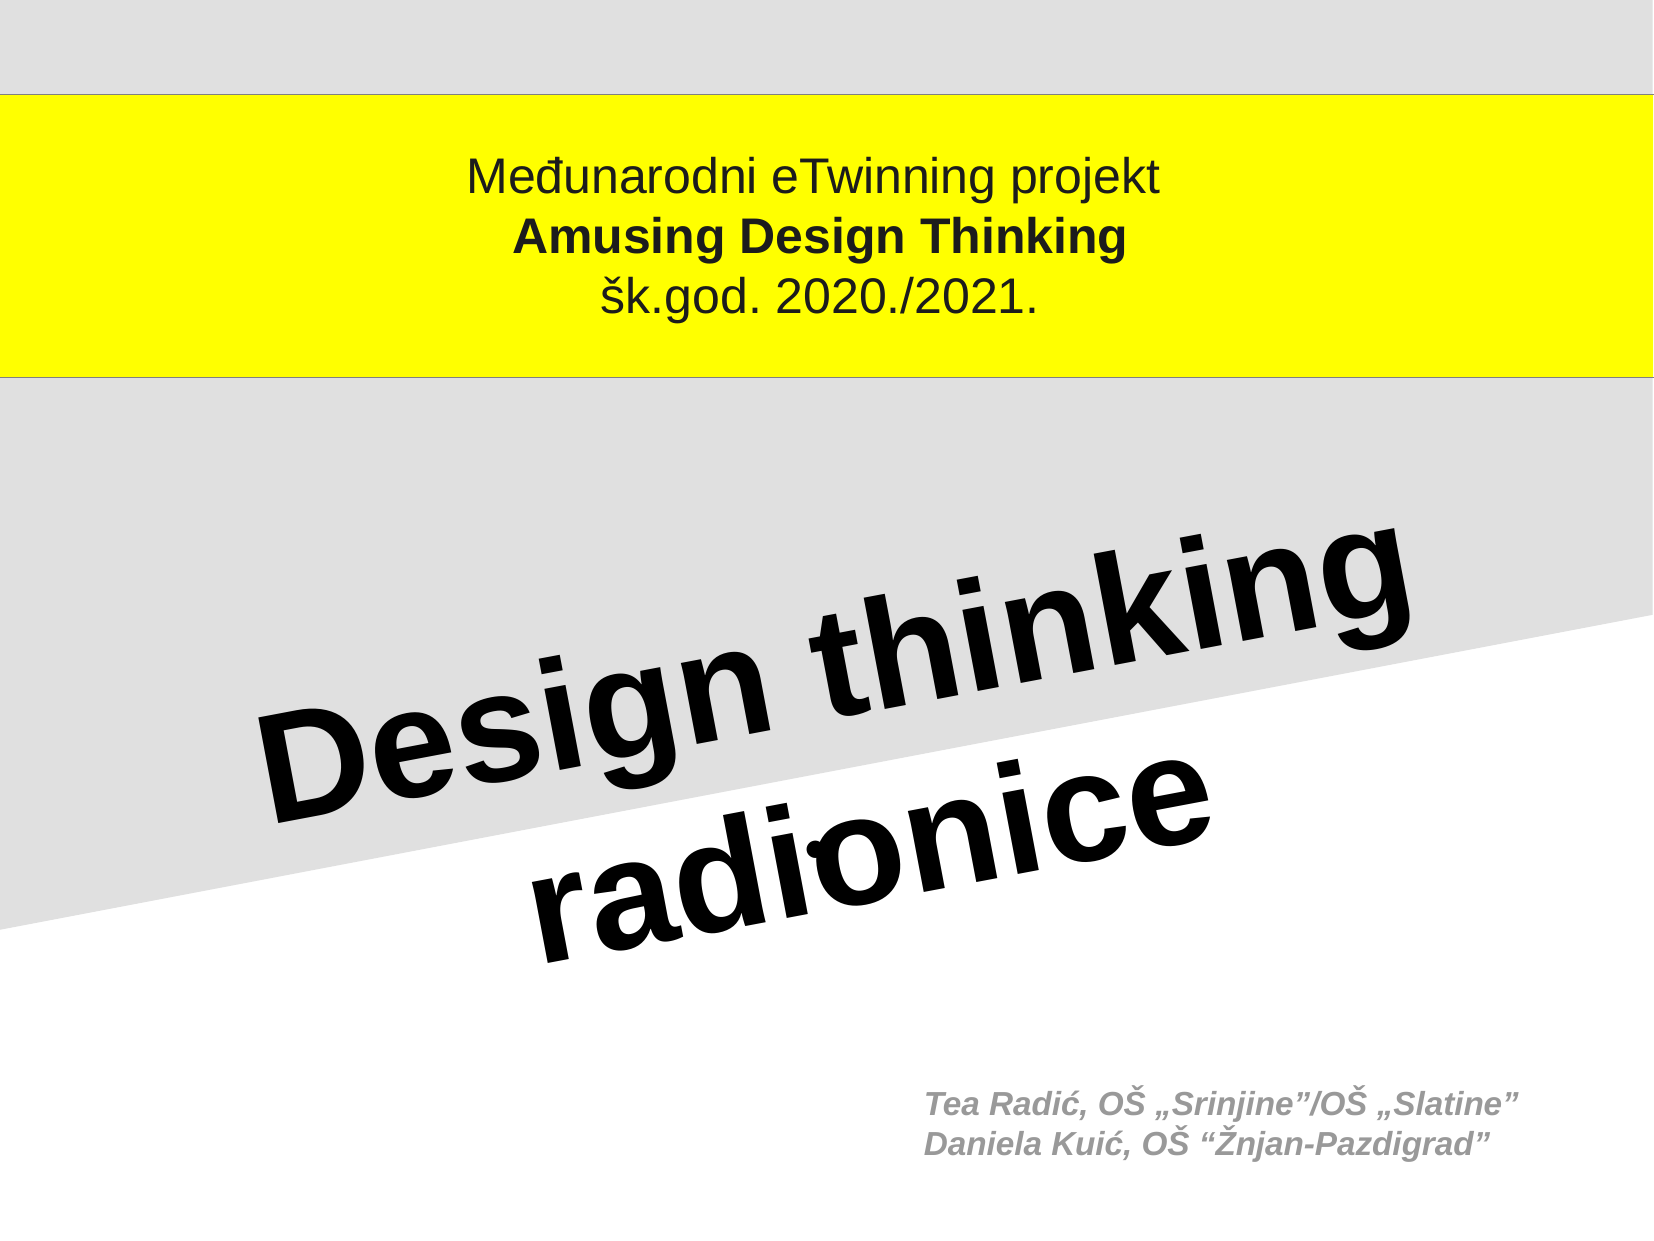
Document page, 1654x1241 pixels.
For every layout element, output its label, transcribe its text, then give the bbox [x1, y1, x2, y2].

text_box [0, 94, 1654, 378]
text_box [109, 676, 1554, 1025]
text_box Međunarodni eTwinning projekt Amusing Design Thinking šk.god. 2020./2021. [188, 135, 1452, 331]
text_box Design thinking radionice [84, 424, 1616, 1070]
text_box Tea Radić, OŠ „Srinjine”/OŠ „Slatine” Daniela Kuić, OŠ “Žnjan-Pazdigrad” [909, 1074, 1606, 1170]
